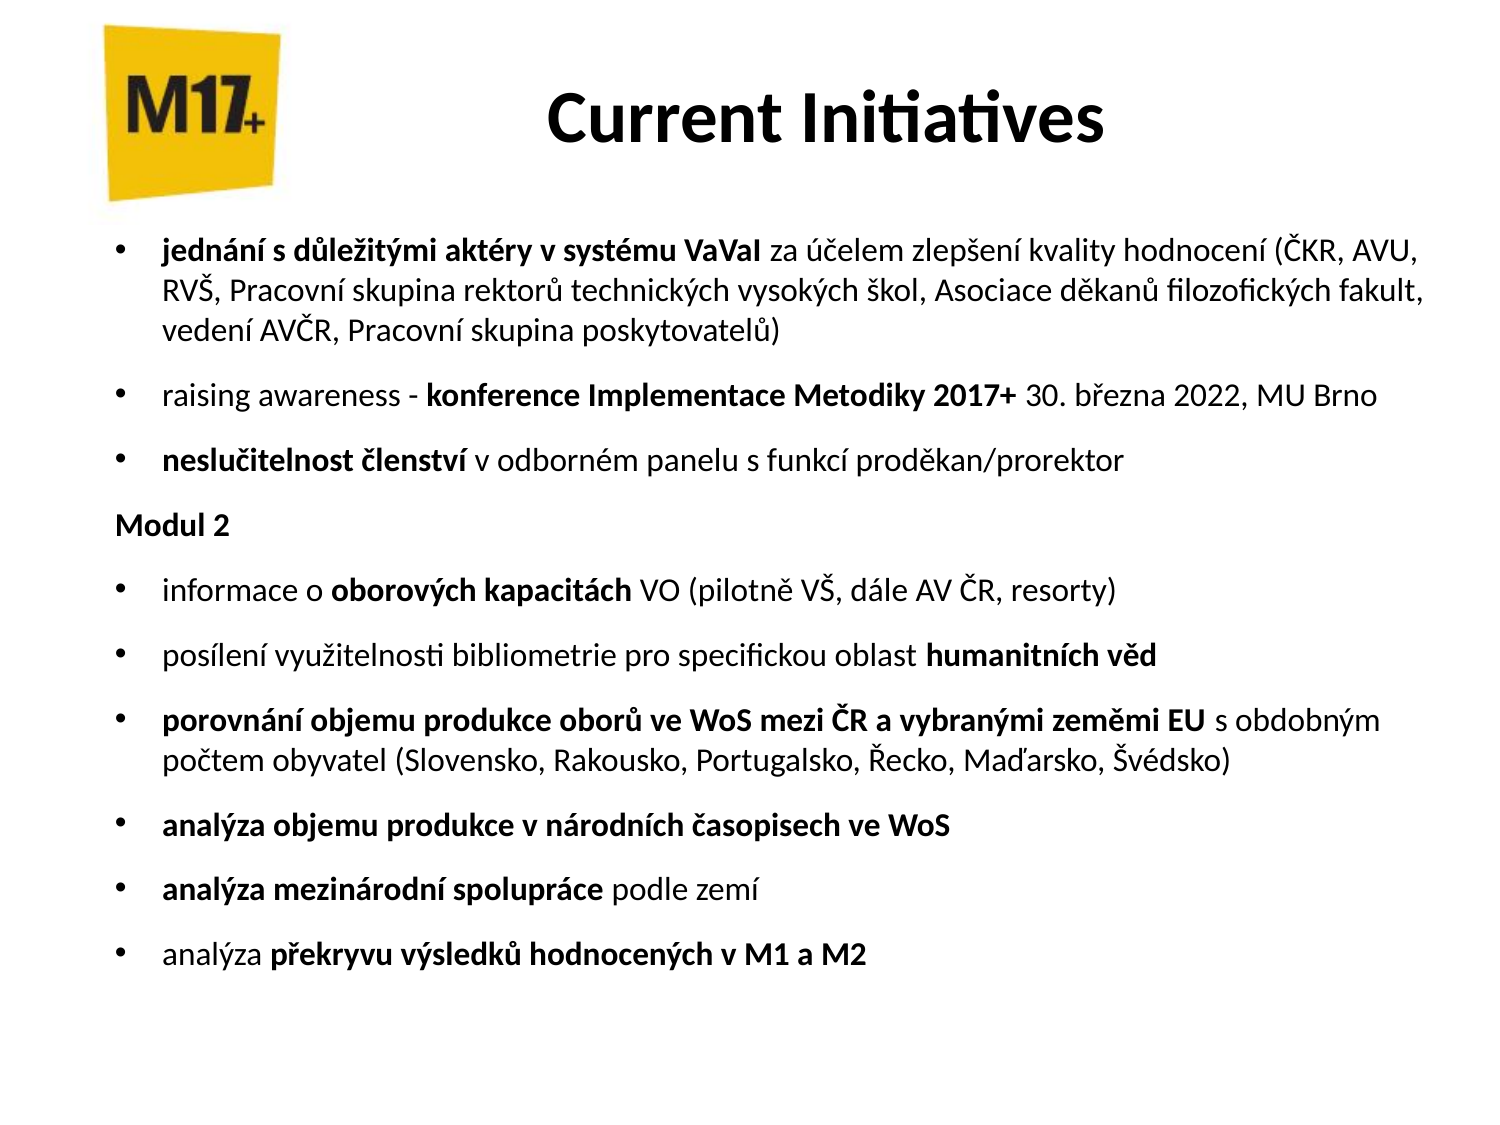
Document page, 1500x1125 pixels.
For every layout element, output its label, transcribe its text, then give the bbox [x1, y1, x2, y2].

picture [64, 0, 312, 226]
title Current Initiatives [383, 48, 1270, 176]
text_box jednání s důležitými aktéry v systému VaVaI za účelem zlepšení kvality hodnocení (ČKR, AVU, RVŠ, Pracovní skupina rektorů technických vysokých škol, Asociace děkanů filozofických fakult, vedení AVČR, Pracovní skupina poskytovatelů) raising awareness - konference Implementace Metodiky 2017+ 30. března 2022, MU Brno neslučitelnost členství v odborném panelu s funkcí proděkan/prorektor Modul 2 informace o oborových kapacitách VO (pilotně VŠ, dále AV ČR, resorty) posílení využitelnosti bibliometrie pro specifickou oblast humanitních věd porovnání objemu produkce oborů ve WoS mezi ČR a vybranými zeměmi EU s obdobným počtem obyvatel (Slovensko, Rakousko, Portugalsko, Řecko, Maďarsko, Švédsko) analýza objemu produkce v národních časopisech ve WoS analýza mezinárodní spolupráce podle zemí analýza překryvu výsledků hodnocených v M1 a M2 [100, 176, 1449, 980]
